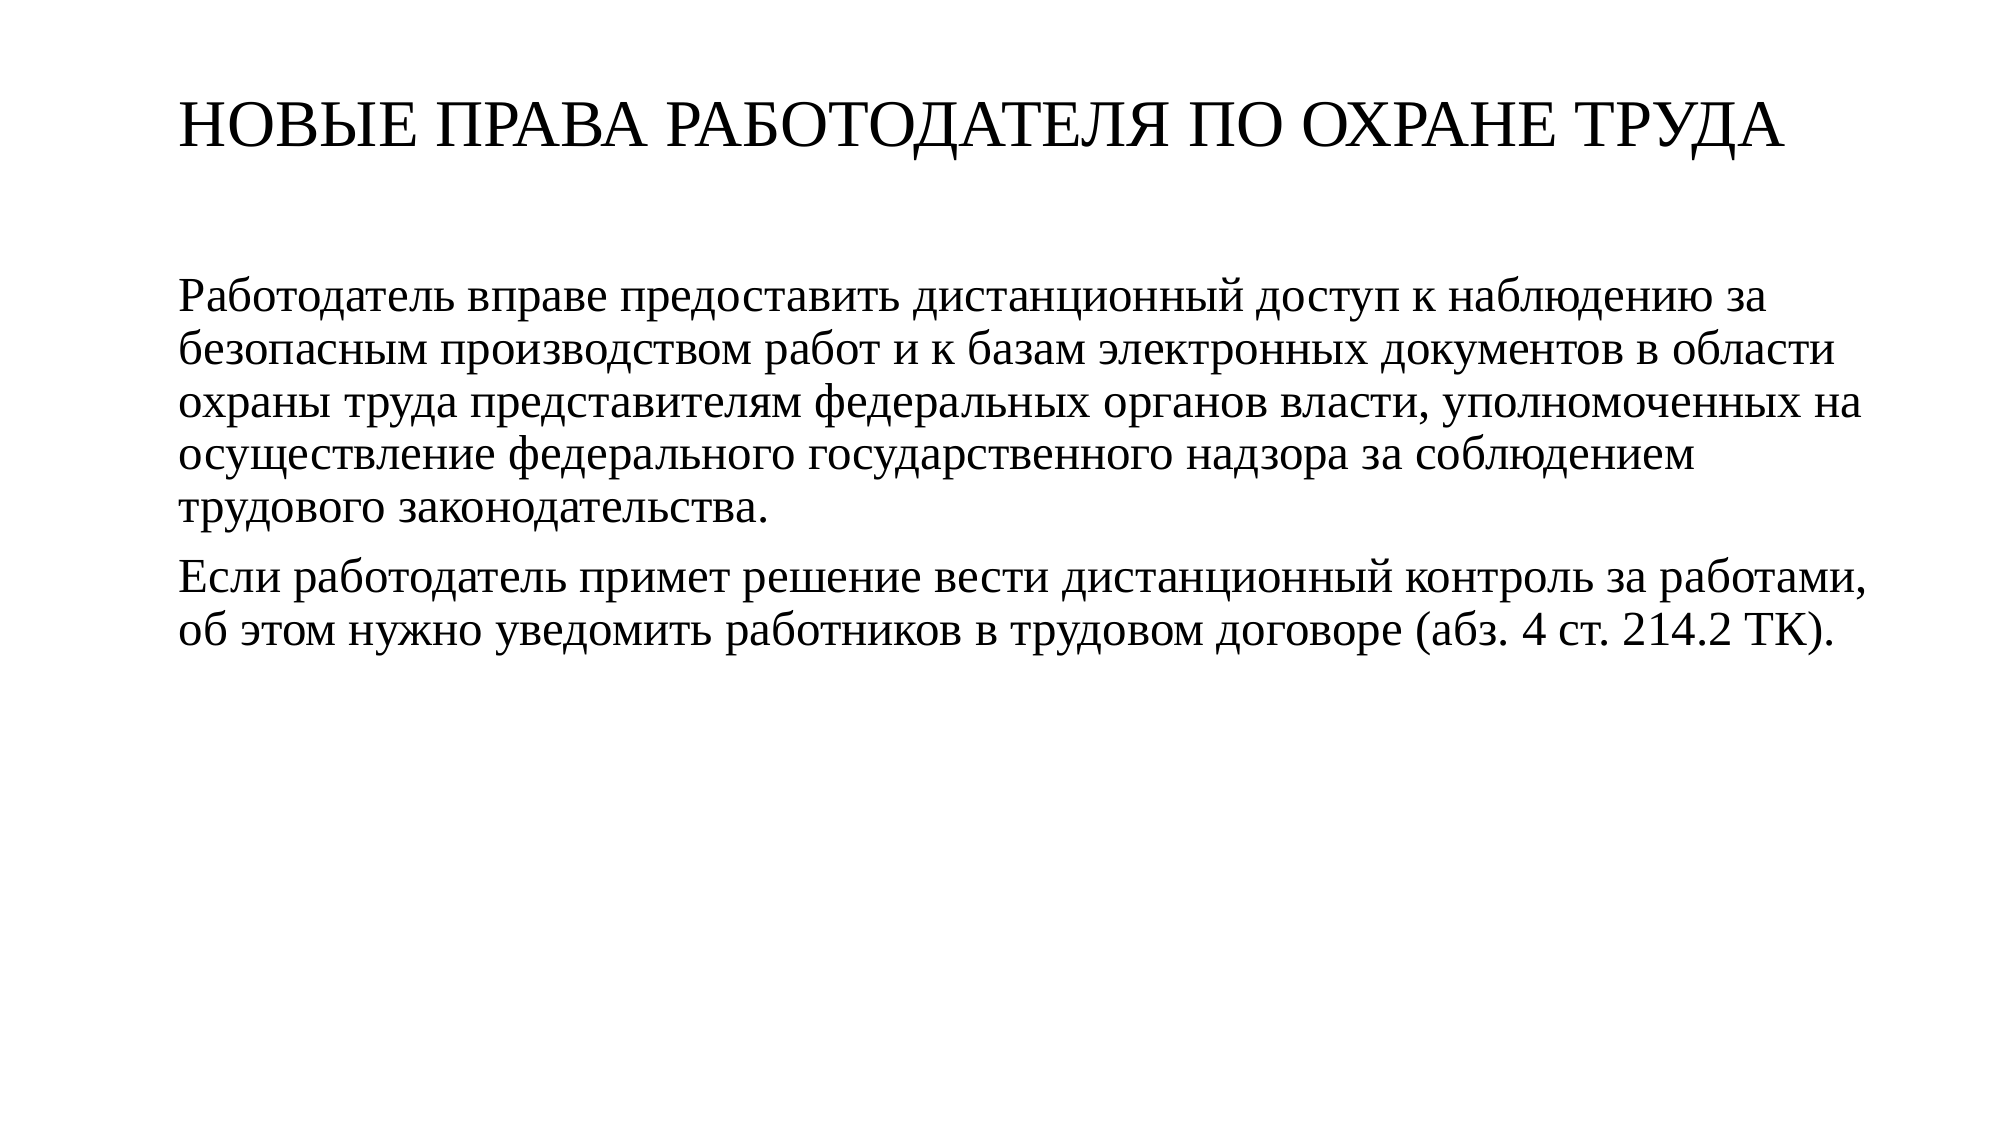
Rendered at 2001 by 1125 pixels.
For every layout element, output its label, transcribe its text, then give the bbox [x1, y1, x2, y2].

title Новые права работодателя по охране труда [163, 78, 1864, 173]
list Работодатель вправе предоставить дистанционный доступ к наблюдению за безопасным производством работ и к базам электронных документов в области охраны труда представителям федеральных органов власти, уполномоченных на осуществление федерального государственного надзора за соблюдением трудового законодательства. Если работодатель примет решение вести дистанционный контроль за работами, об этом нужно уведомить работников в трудовом договоре (абз. 4 ст. 214.2 ТК). [163, 261, 1916, 669]
